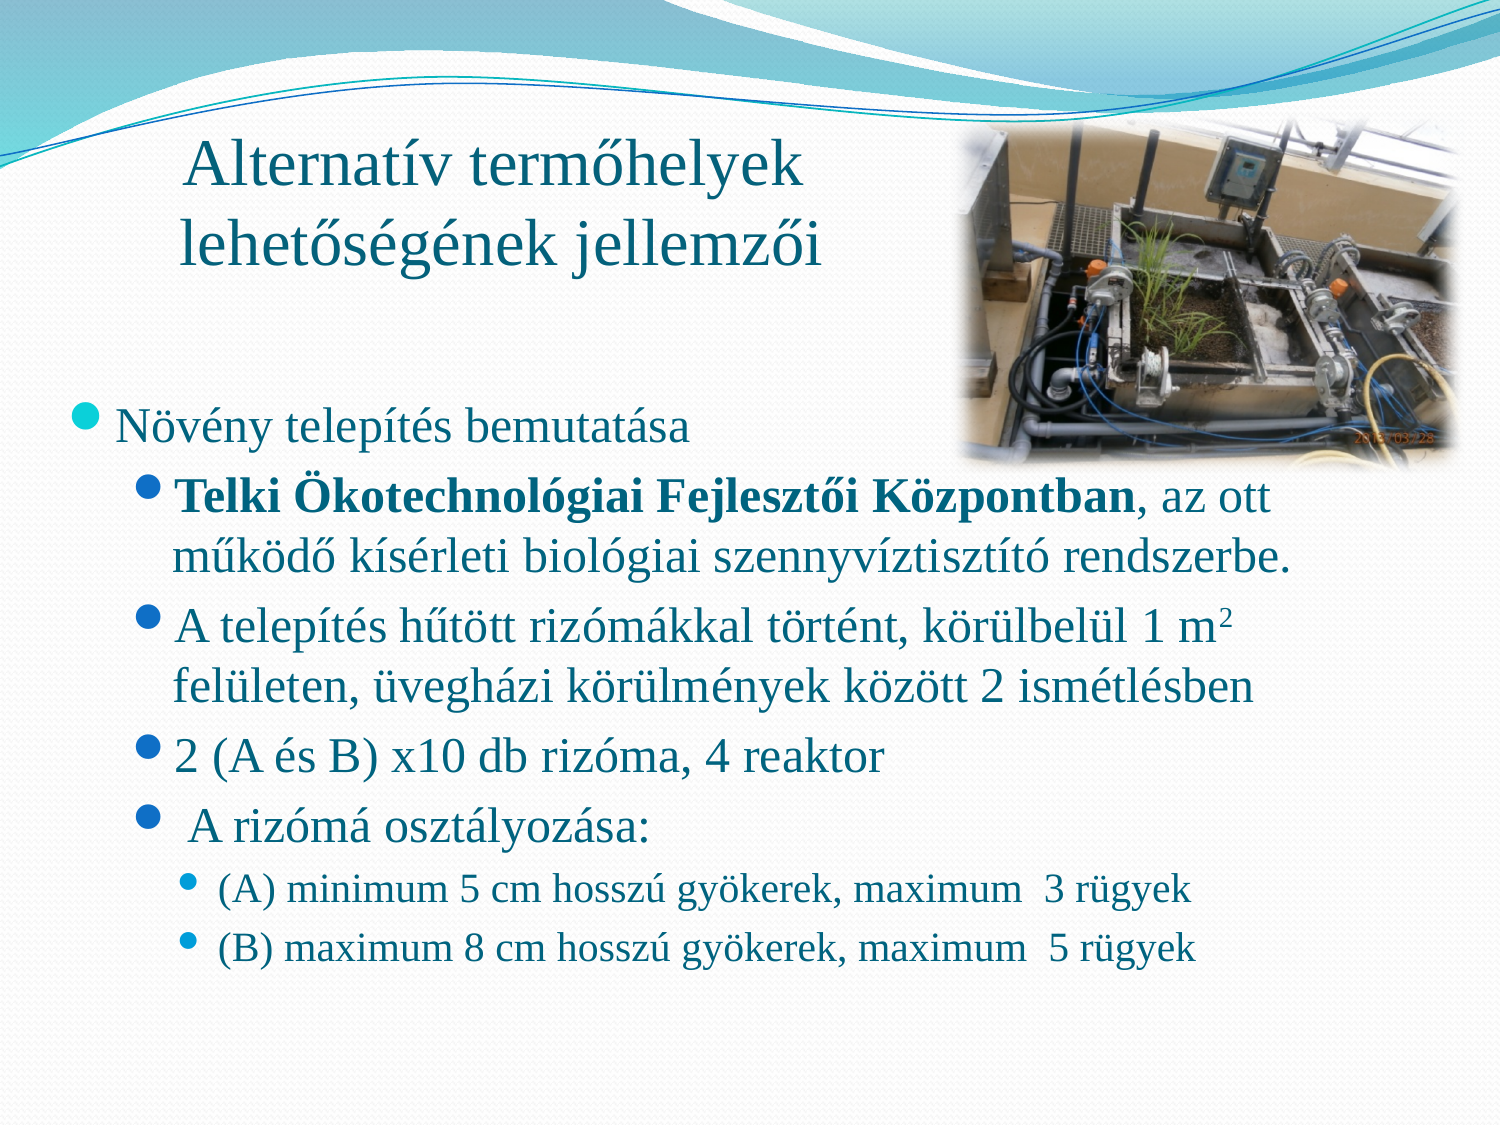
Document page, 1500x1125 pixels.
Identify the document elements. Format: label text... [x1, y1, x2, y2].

text_box Alternatív termőhelyek lehetőségének jellemzői [171, 127, 833, 279]
list Növény telepítés bemutatása Telki Ökotechnológiai Fejlesztői Központban, az ott működő kísérleti biológiai szennyvíztisztító rendszerbe. A telepítés hűtött rizómákkal történt, körülbelül 1 m2 felületen, üvegházi körülmények között 2 ismétlésben 2 (A és B) x10 db rizóma, 4 reaktor A rizómá osztályozása: (A) minimum 5 cm hosszú gyökerek, maximum 3 rügyek (B) maximum 8 cm hosszú gyökerek, maximum 5 rügyek [53, 385, 1406, 1047]
picture [950, 113, 1465, 476]
